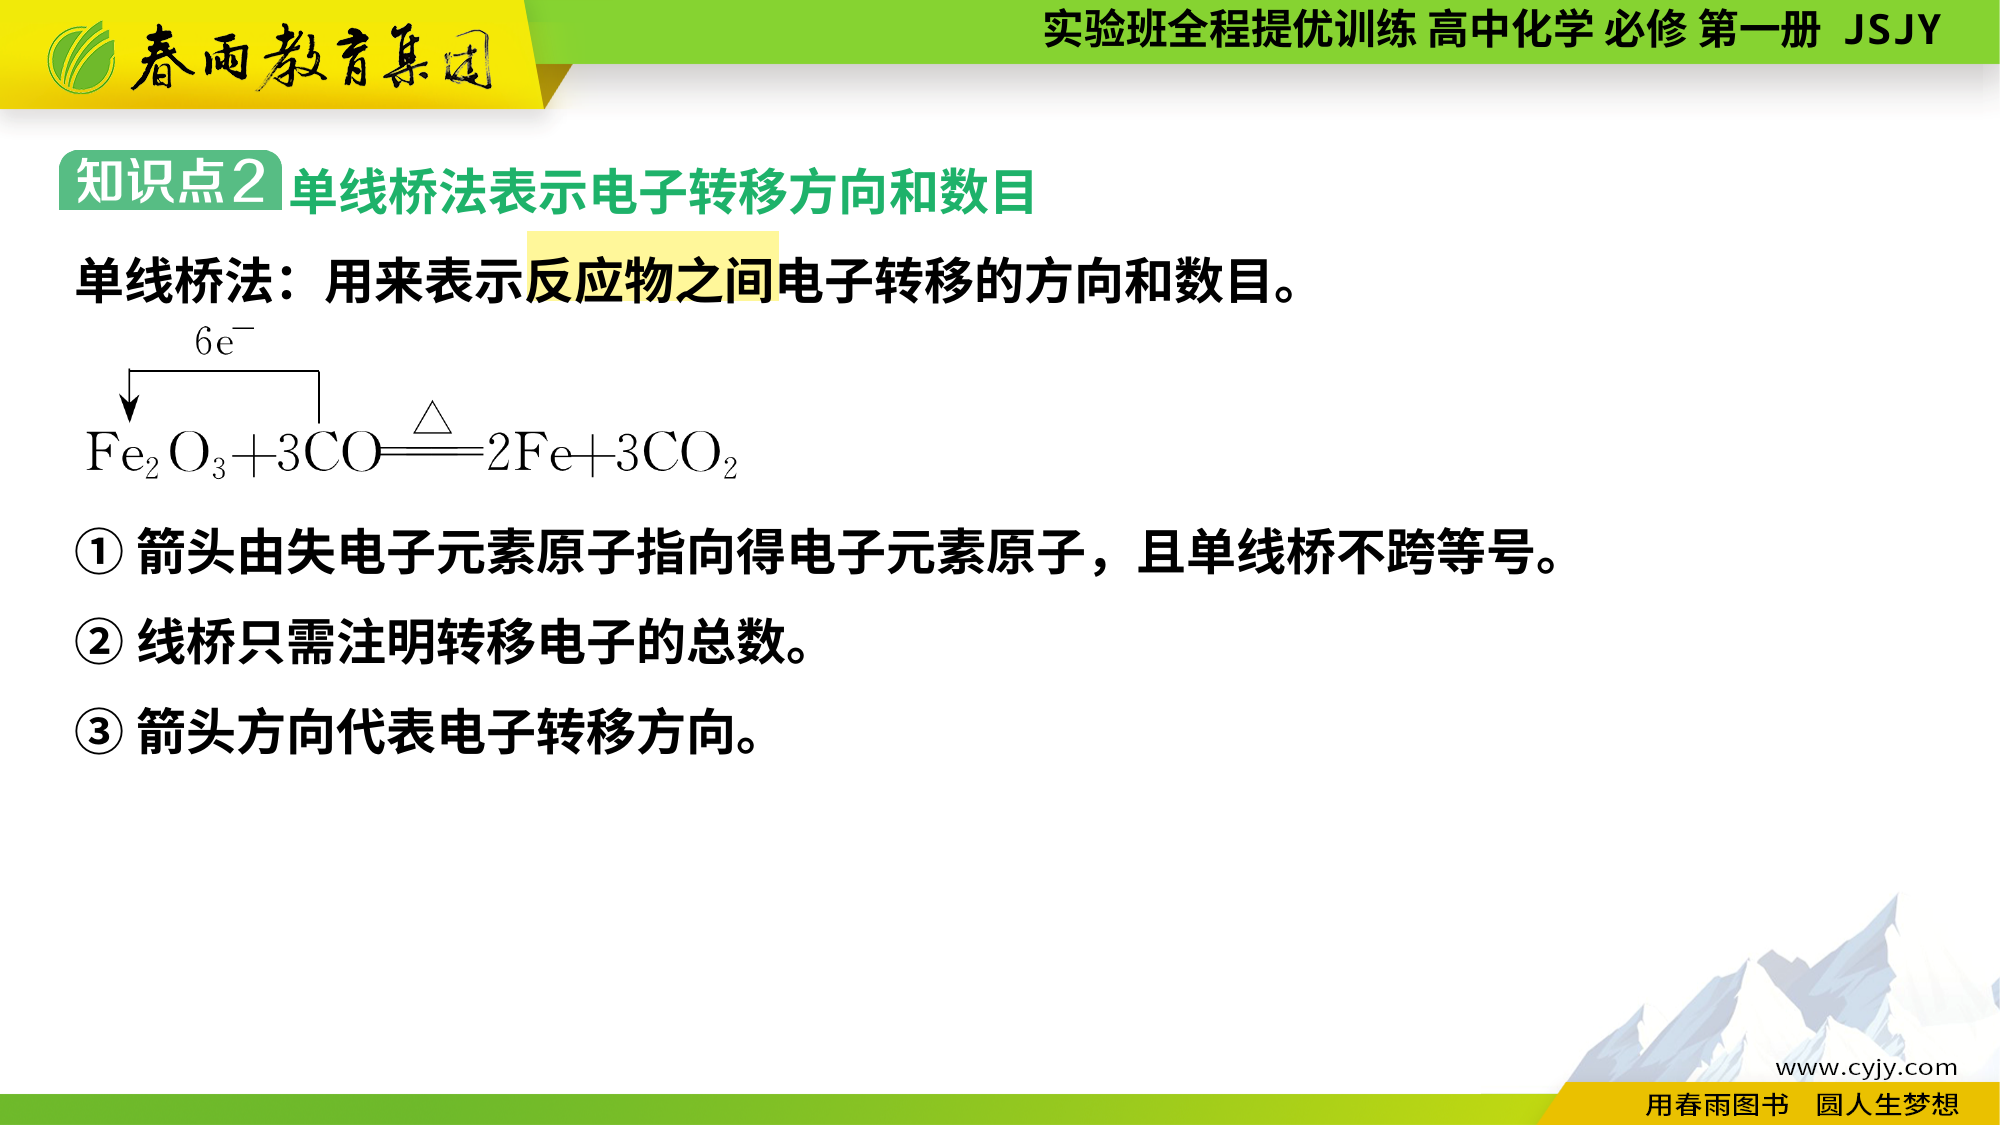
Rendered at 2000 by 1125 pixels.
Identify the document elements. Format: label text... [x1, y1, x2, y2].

picture [0, 0, 2000, 1125]
list 单线桥法表示电子转移方向和数目 单线桥法：用来表示反应物之间电子转移的方向和数目。 ①箭头由失电子元素原子指向得电子元素原子，且单线桥不跨等号。 ②线桥只需注明转移电子的总数。 ③箭头方向代表电子转移方向。 [59, 122, 1944, 774]
